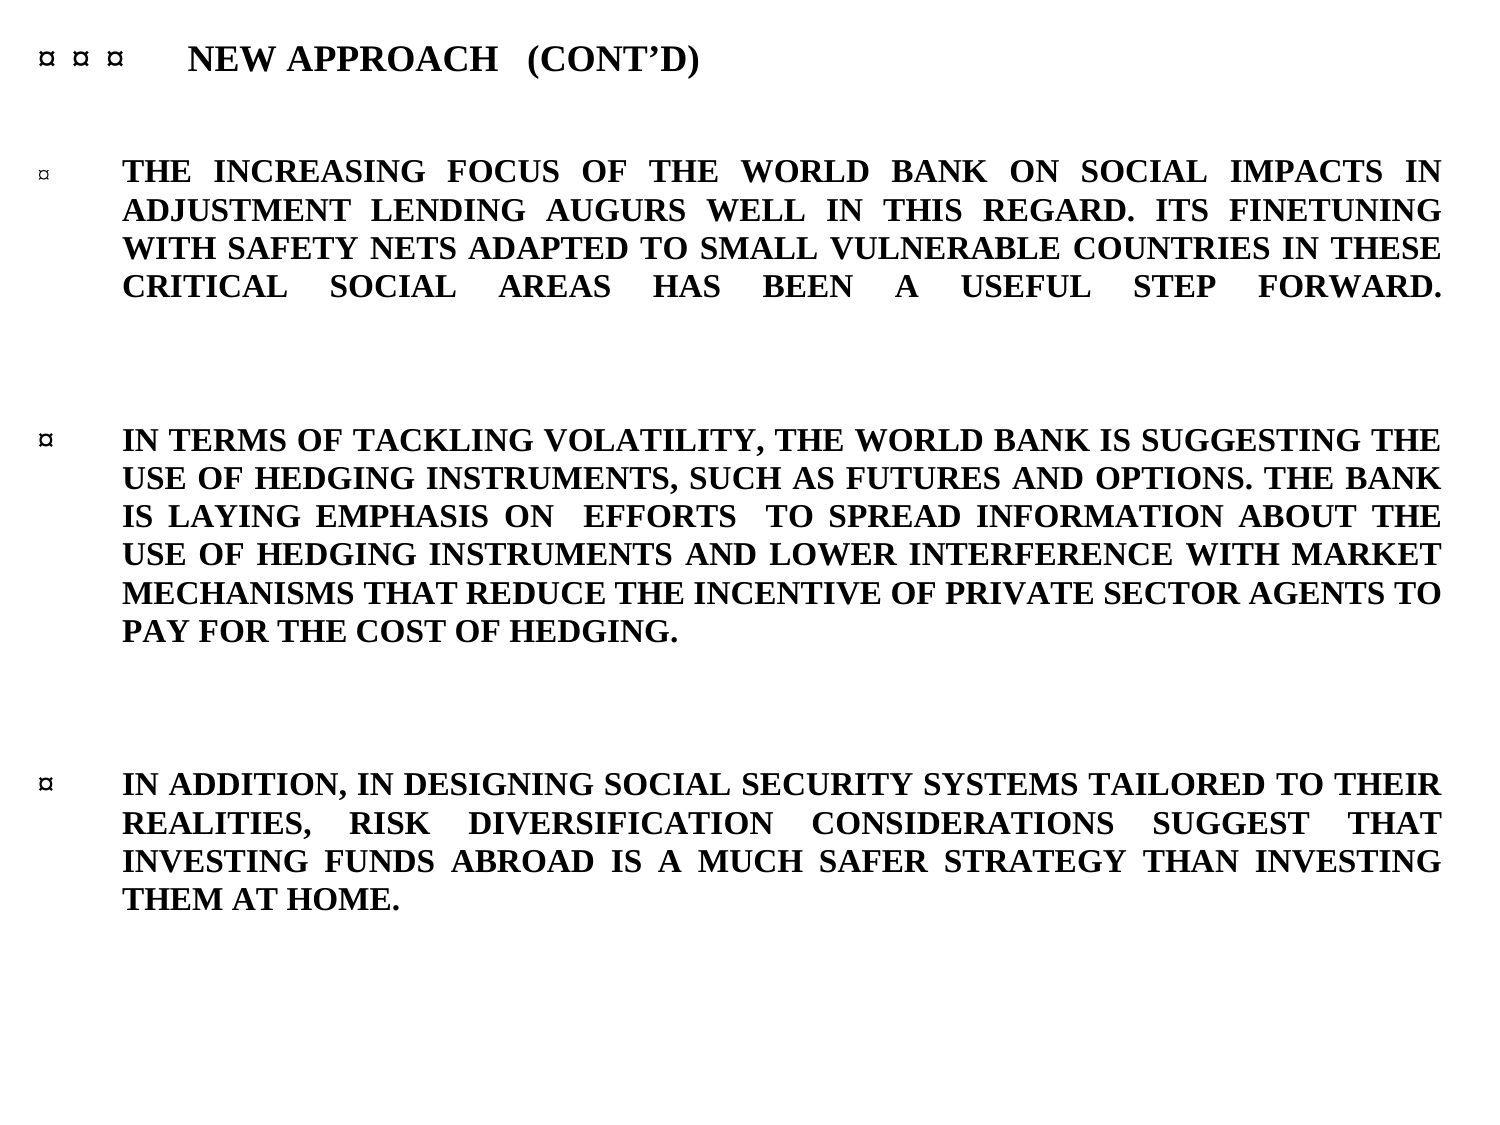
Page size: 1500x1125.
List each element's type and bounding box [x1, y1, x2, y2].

text_box [37, 37, 1444, 1125]
